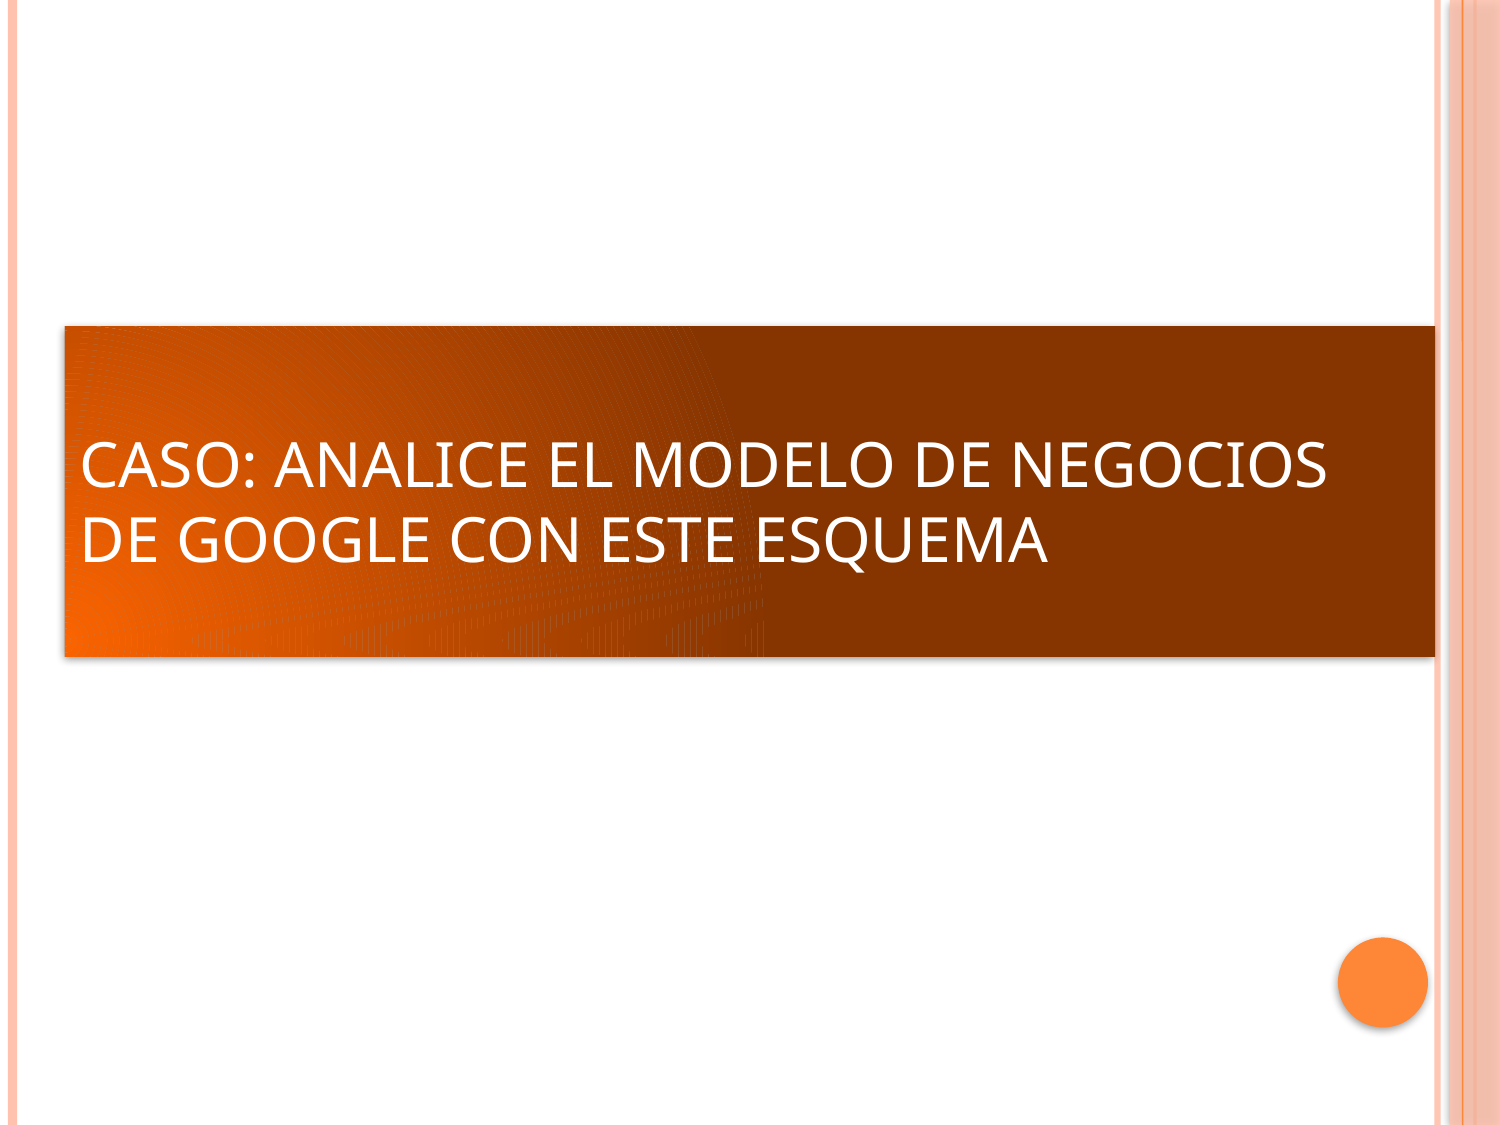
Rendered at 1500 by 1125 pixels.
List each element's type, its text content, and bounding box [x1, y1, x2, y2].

title Caso: Analice el modelo de negocios de Google con este esquema [64, 326, 1436, 657]
